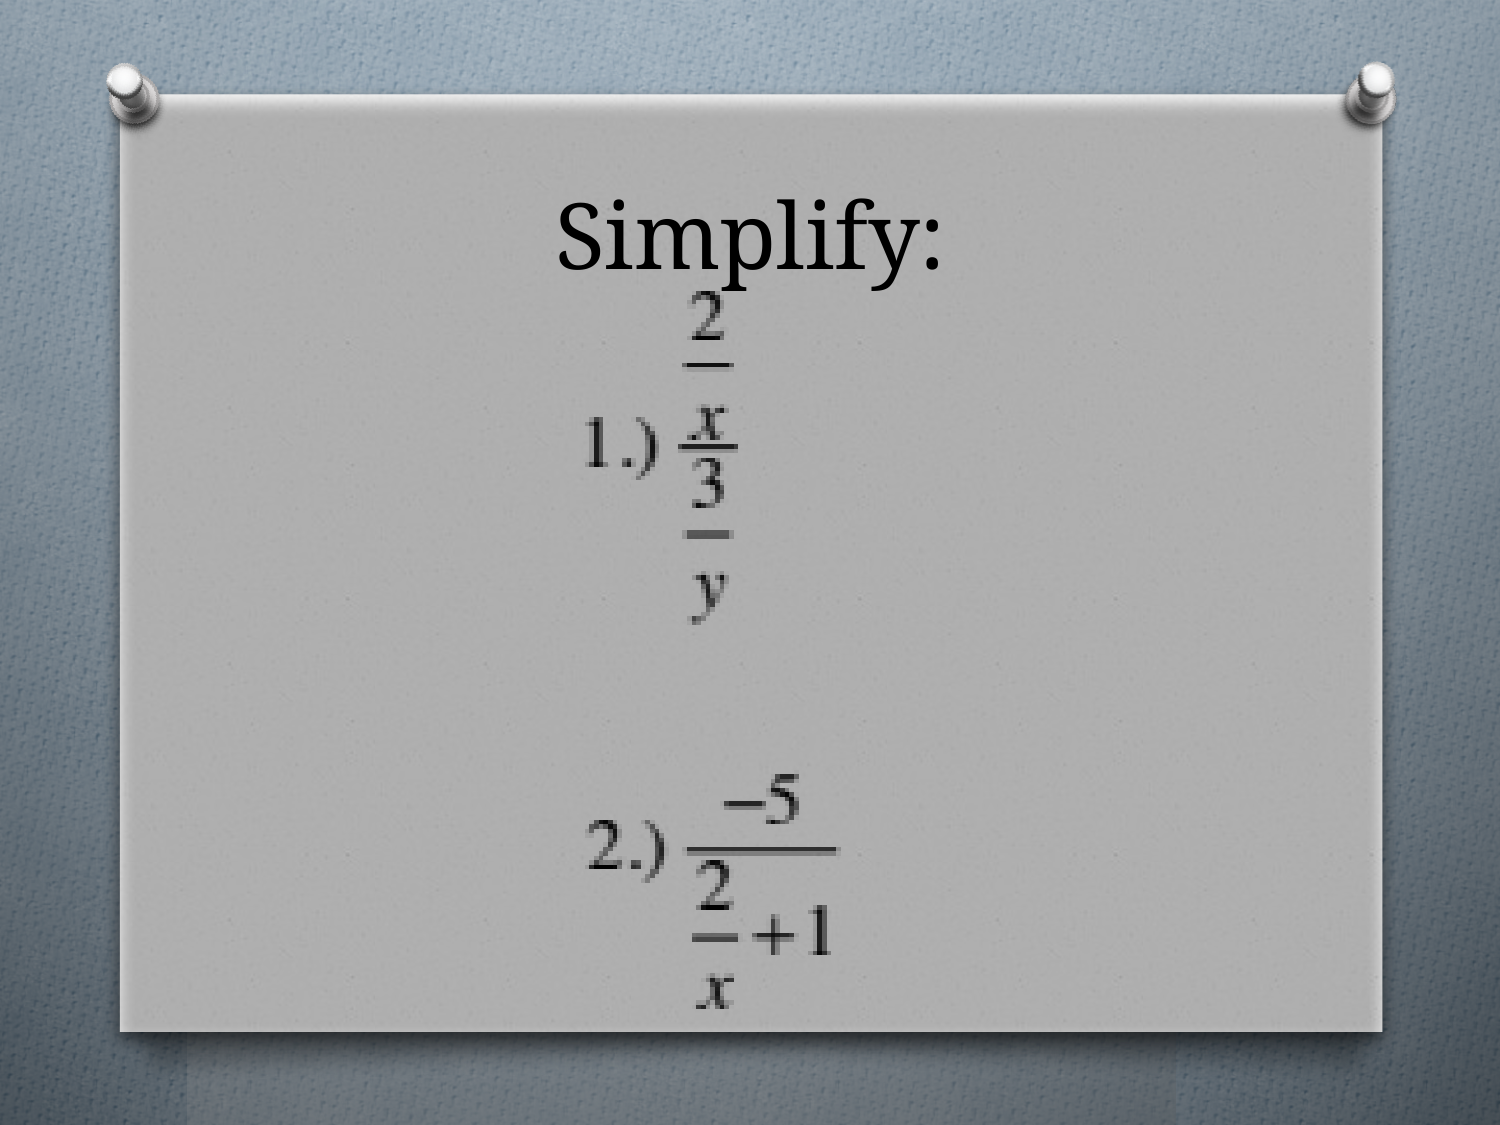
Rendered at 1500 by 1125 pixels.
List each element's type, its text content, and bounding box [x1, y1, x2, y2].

title Simplify: [179, 134, 1323, 332]
picture [75, 29, 198, 153]
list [576, 272, 846, 1020]
picture [1317, 35, 1439, 156]
